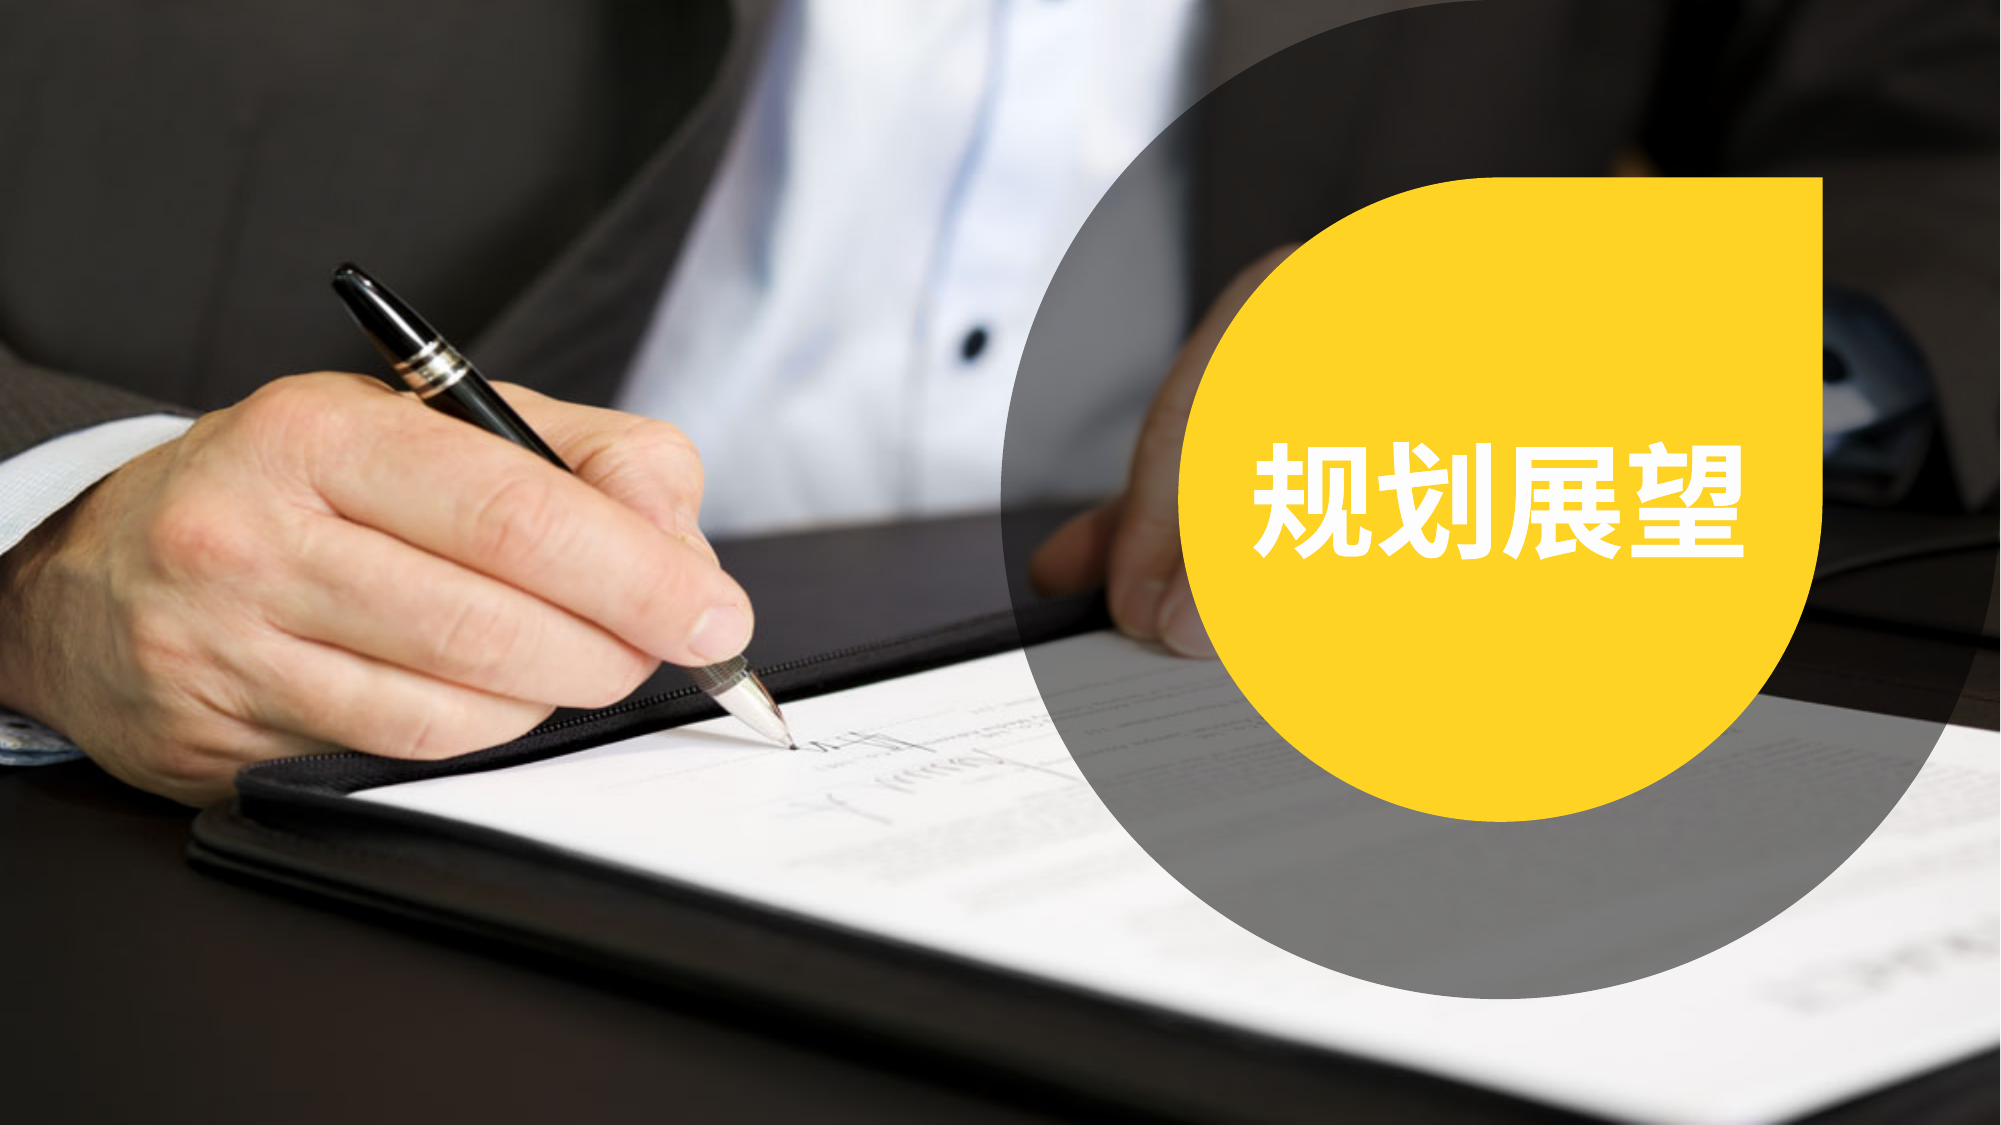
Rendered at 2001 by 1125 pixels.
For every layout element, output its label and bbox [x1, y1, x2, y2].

picture [0, 0, 2001, 1125]
text_box [1000, 0, 2000, 1000]
